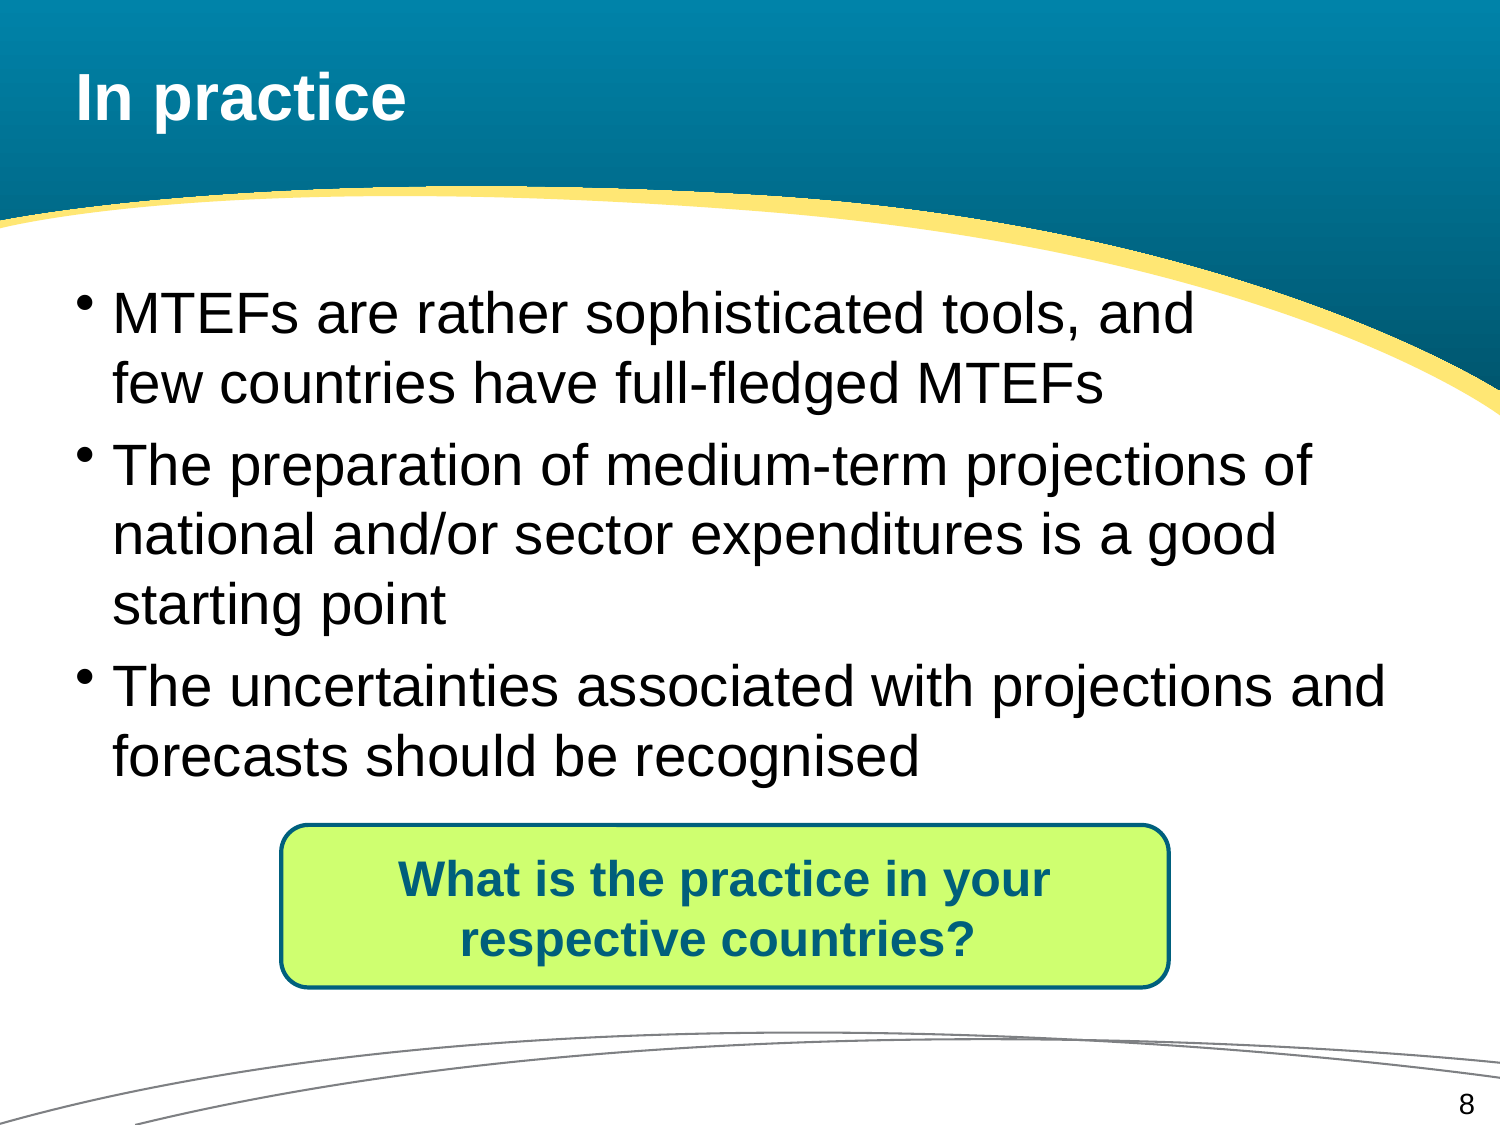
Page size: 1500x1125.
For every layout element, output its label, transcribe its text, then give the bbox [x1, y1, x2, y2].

slide_number 8 [1124, 1084, 1476, 1113]
title In practice [74, 0, 1476, 188]
list MTEFs are rather sophisticated tools, and few countries have full-fledged MTEFs The preparation of medium-term projections of national and/or sector expenditures is a good starting point The uncertainties associated with projections and forecasts should be recognised [74, 274, 1476, 1063]
text_box What is the practice in your respective countries? [279, 822, 1171, 990]
